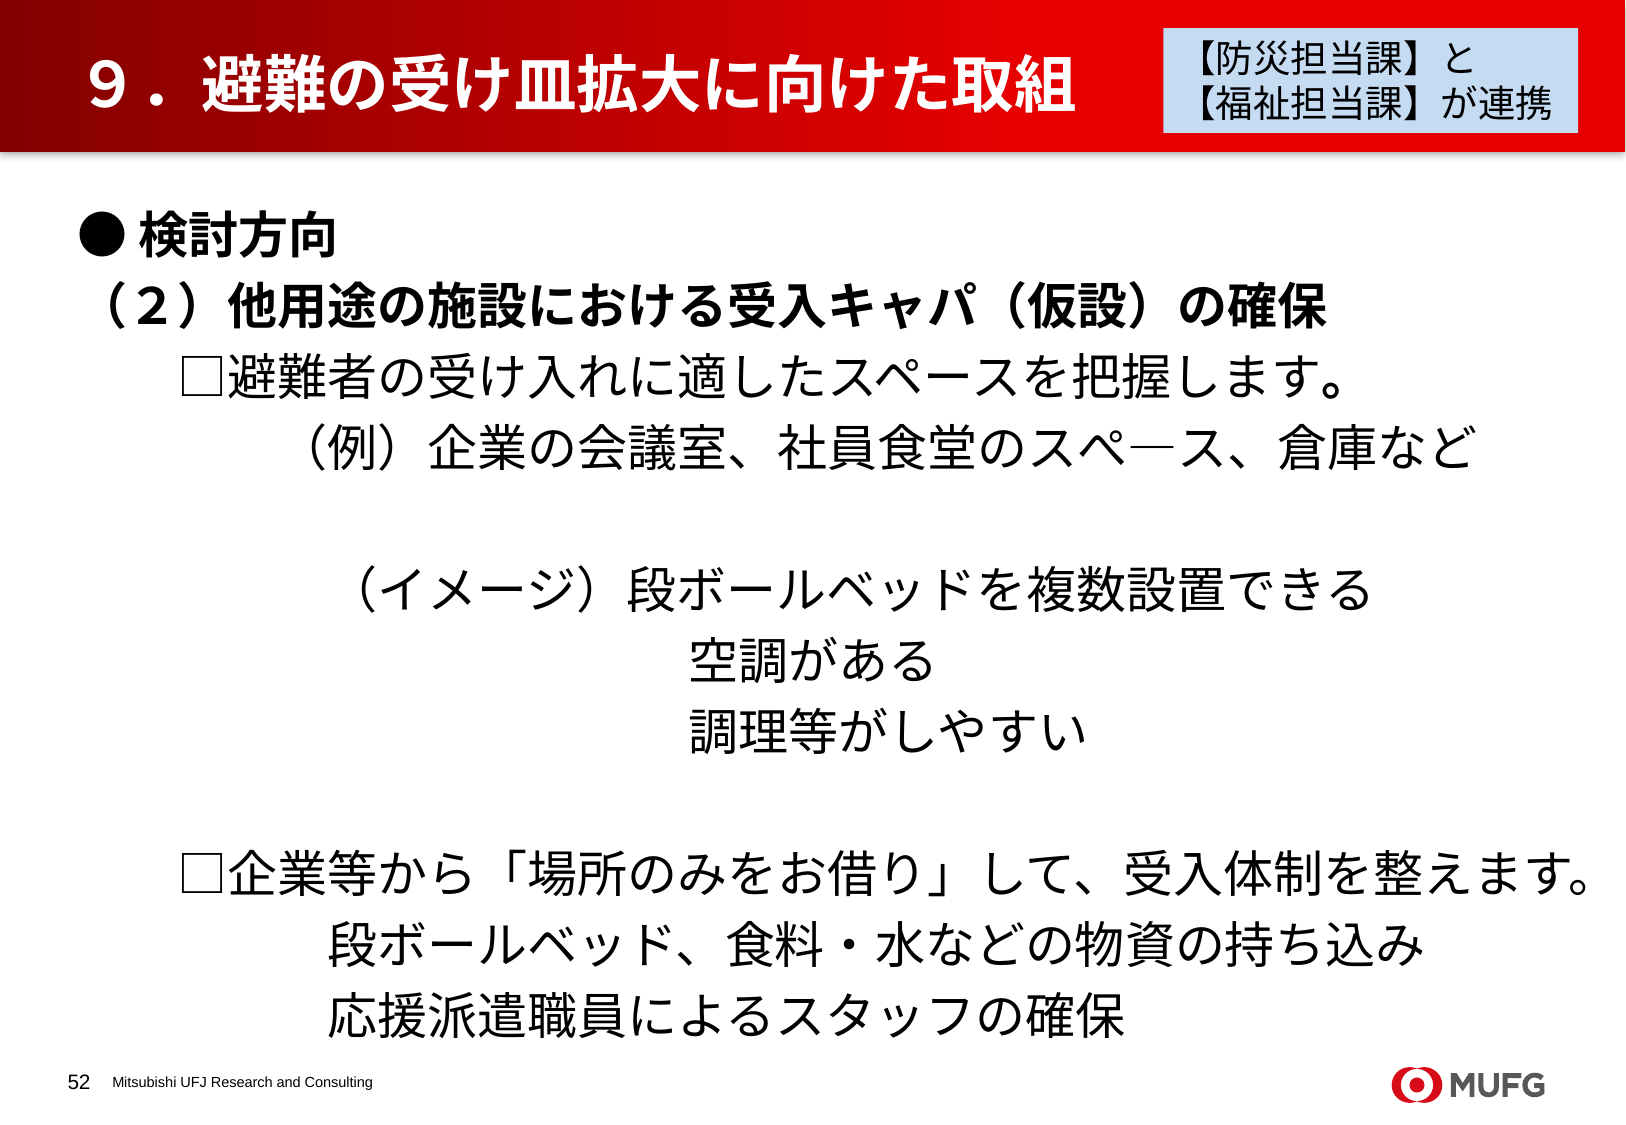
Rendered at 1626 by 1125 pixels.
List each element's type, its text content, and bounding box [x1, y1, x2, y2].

title ９．避難の受け皿拡大に向けた取組 [67, 42, 1163, 120]
text_box ●検討方向 （２）他用途の施設における受入キャパ（仮設）の確保 □避難者の受け入れに適したスペースを把握します。 （例）企業の会議室、社員食堂のスぺ―ス、倉庫など （イメージ）段ボールベッドを複数設置できる 空調がある 調理等がしやすい □企業等から「場所のみをお借り」して、受入体制を整えます。 段ボールベッド、食料・水などの物資の持ち込み 応援派遣職員によるスタッフの確保 [68, 194, 1625, 1042]
text_box 【防災担当課】と 【福祉担当課】が連携 [1163, 28, 1579, 133]
